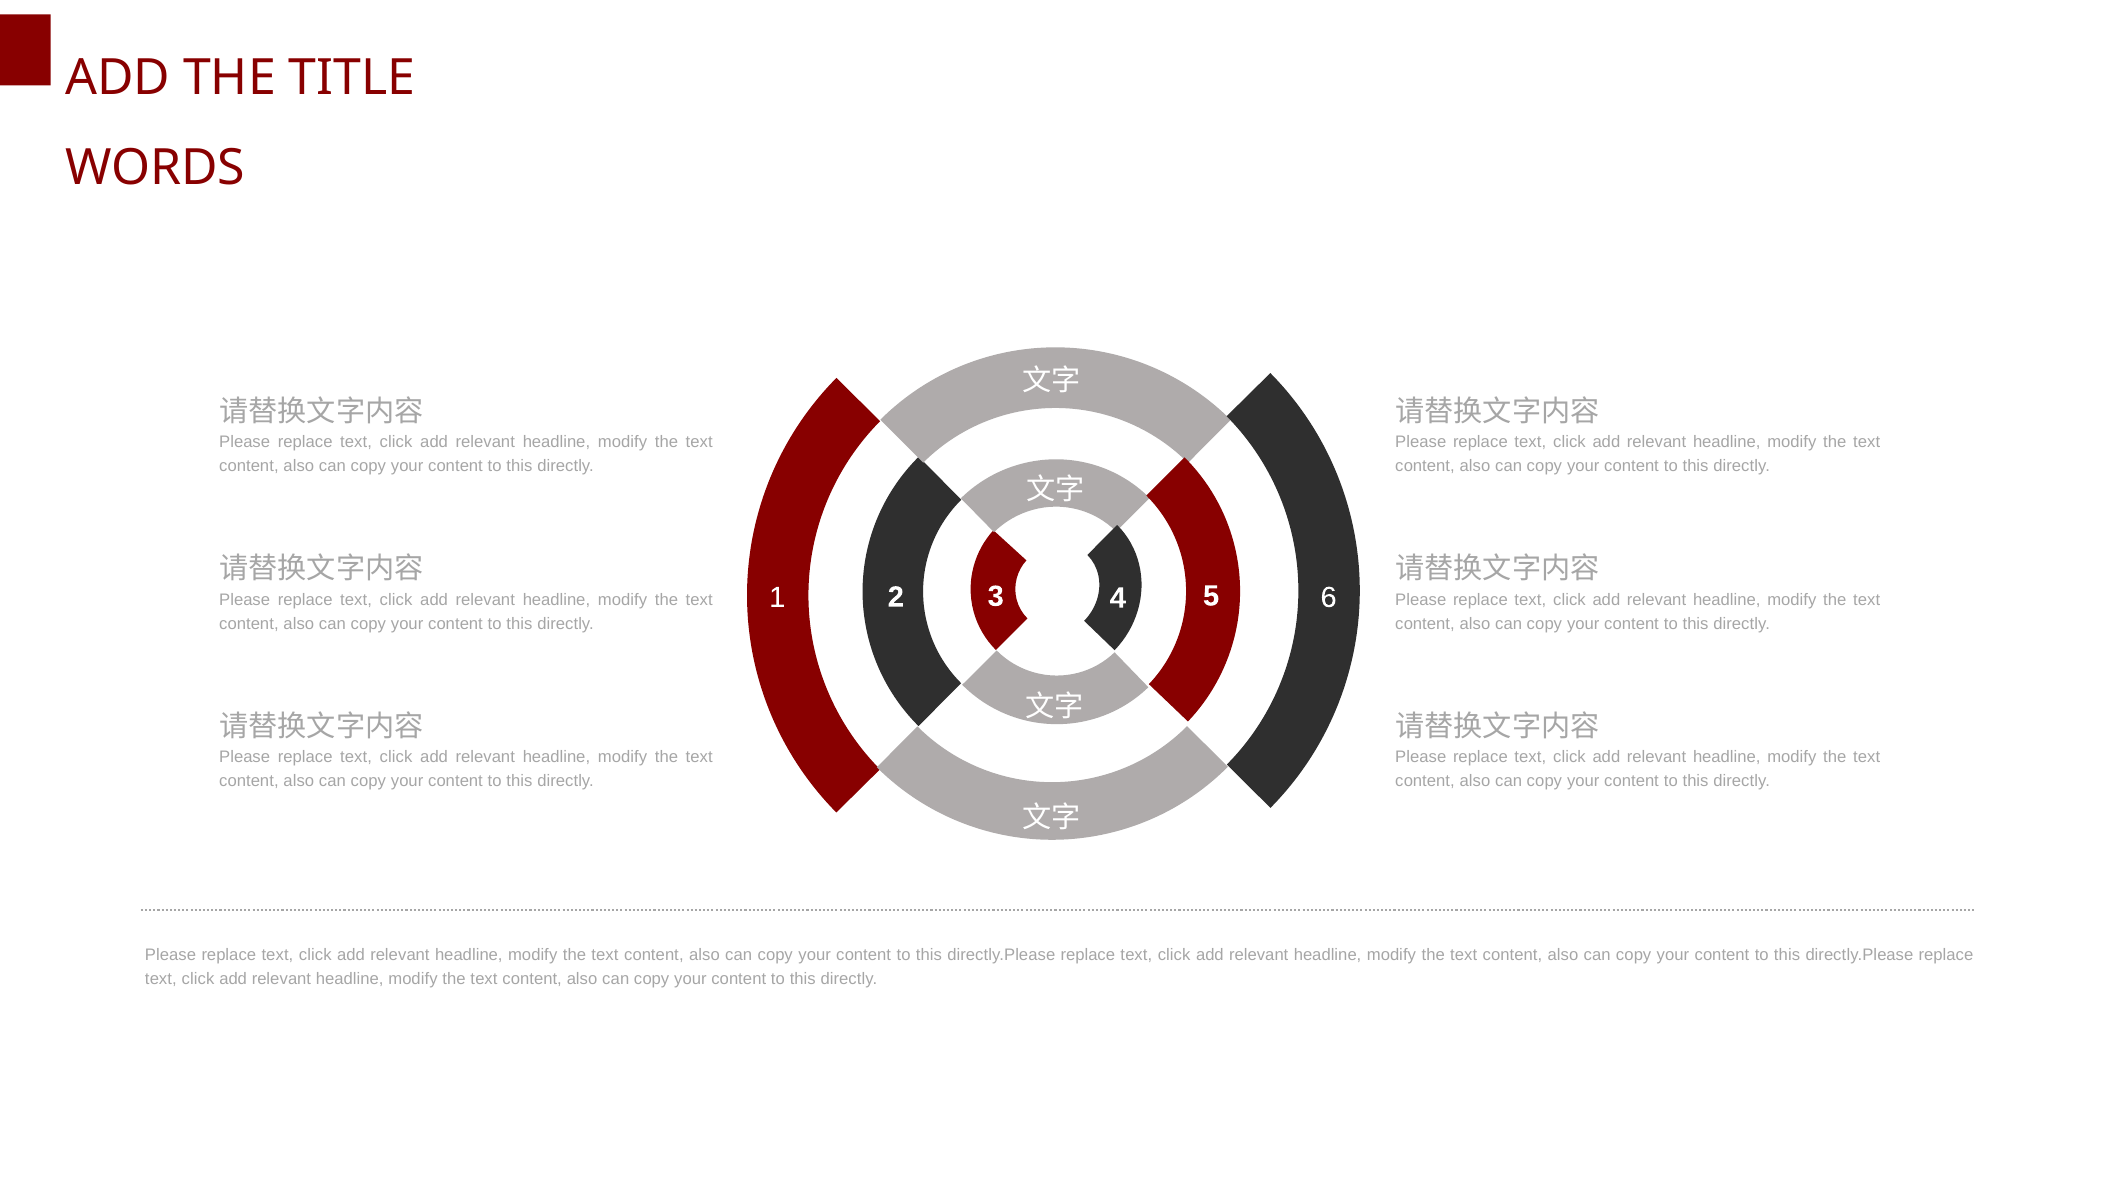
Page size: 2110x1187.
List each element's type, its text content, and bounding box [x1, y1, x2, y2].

text_box Please replace text, click add relevant headline, modify the text content, also can copy your content to this directly.Please replace text, click add relevant headline, modify the text content, also can copy your content to this directly.Please replace text, click add relevant headline, modify the text content, also can copy your content to this directly. [145, 940, 1977, 988]
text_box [1395, 385, 1882, 792]
text_box ADD THE TITLE WORDS [50, 7, 583, 202]
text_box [745, 281, 1363, 905]
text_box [219, 385, 714, 791]
